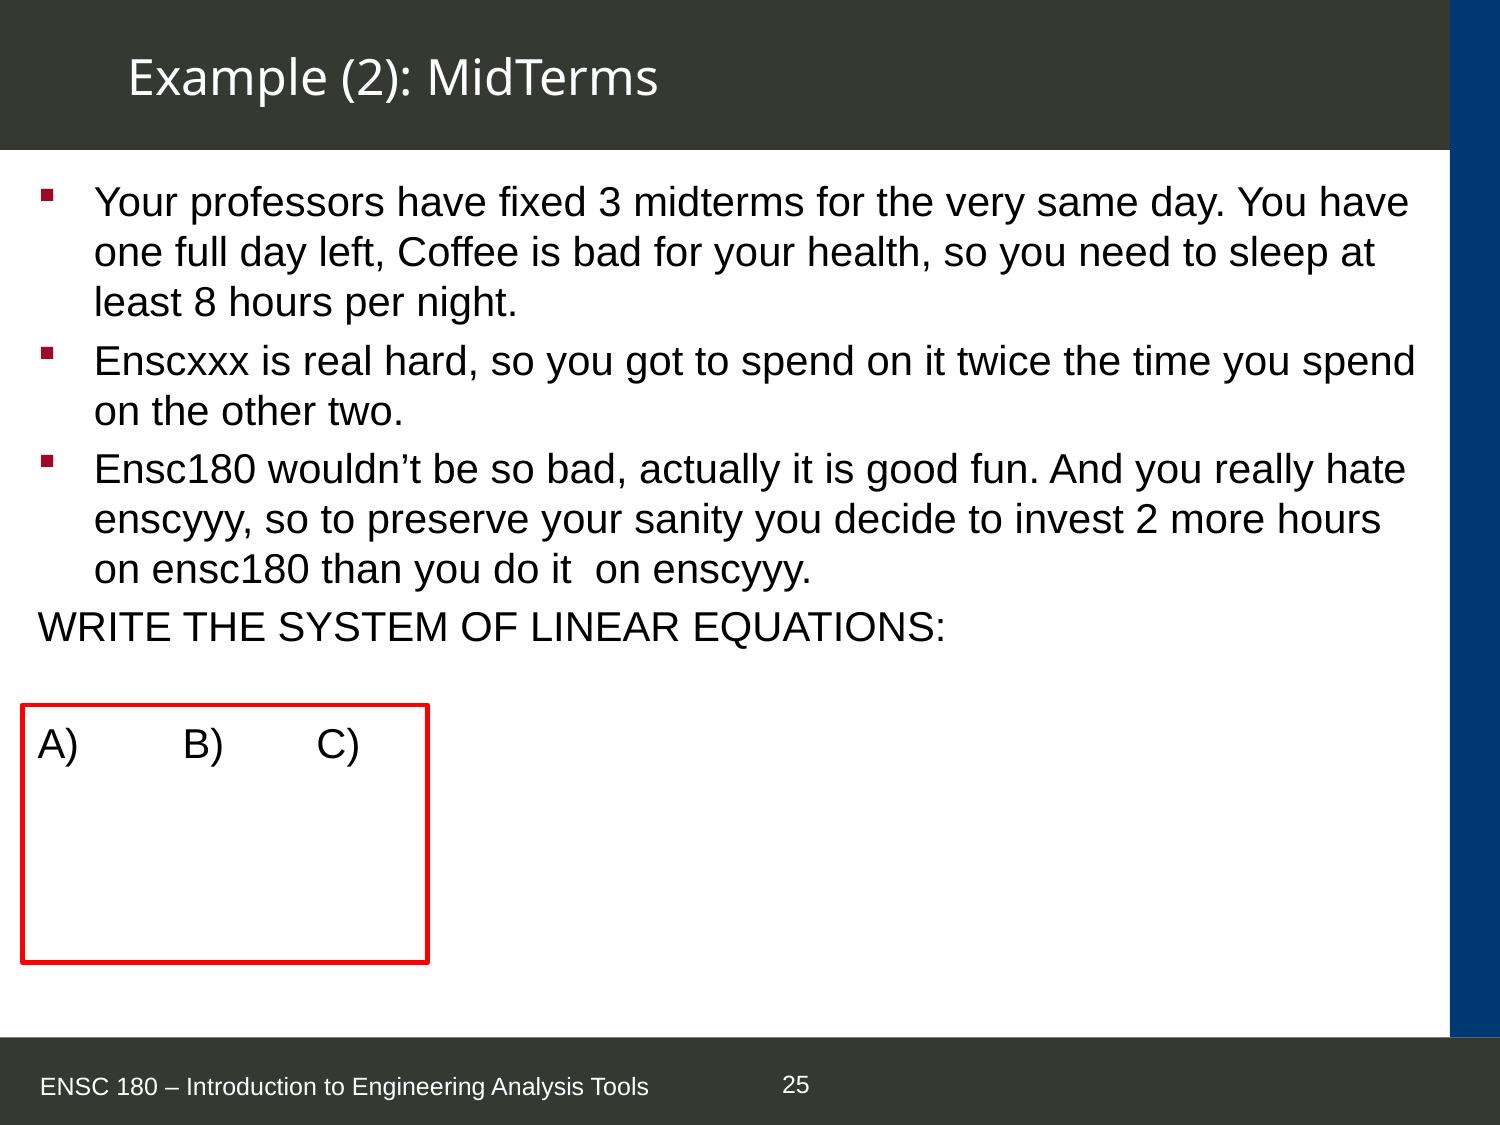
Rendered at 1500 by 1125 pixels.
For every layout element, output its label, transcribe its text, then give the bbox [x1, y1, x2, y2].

text_box [22, 704, 428, 963]
footer ENSC 180 – Introduction to Engineering Analysis Tools [24, 1062, 686, 1113]
title Example (2): MidTerms [112, 37, 1450, 138]
